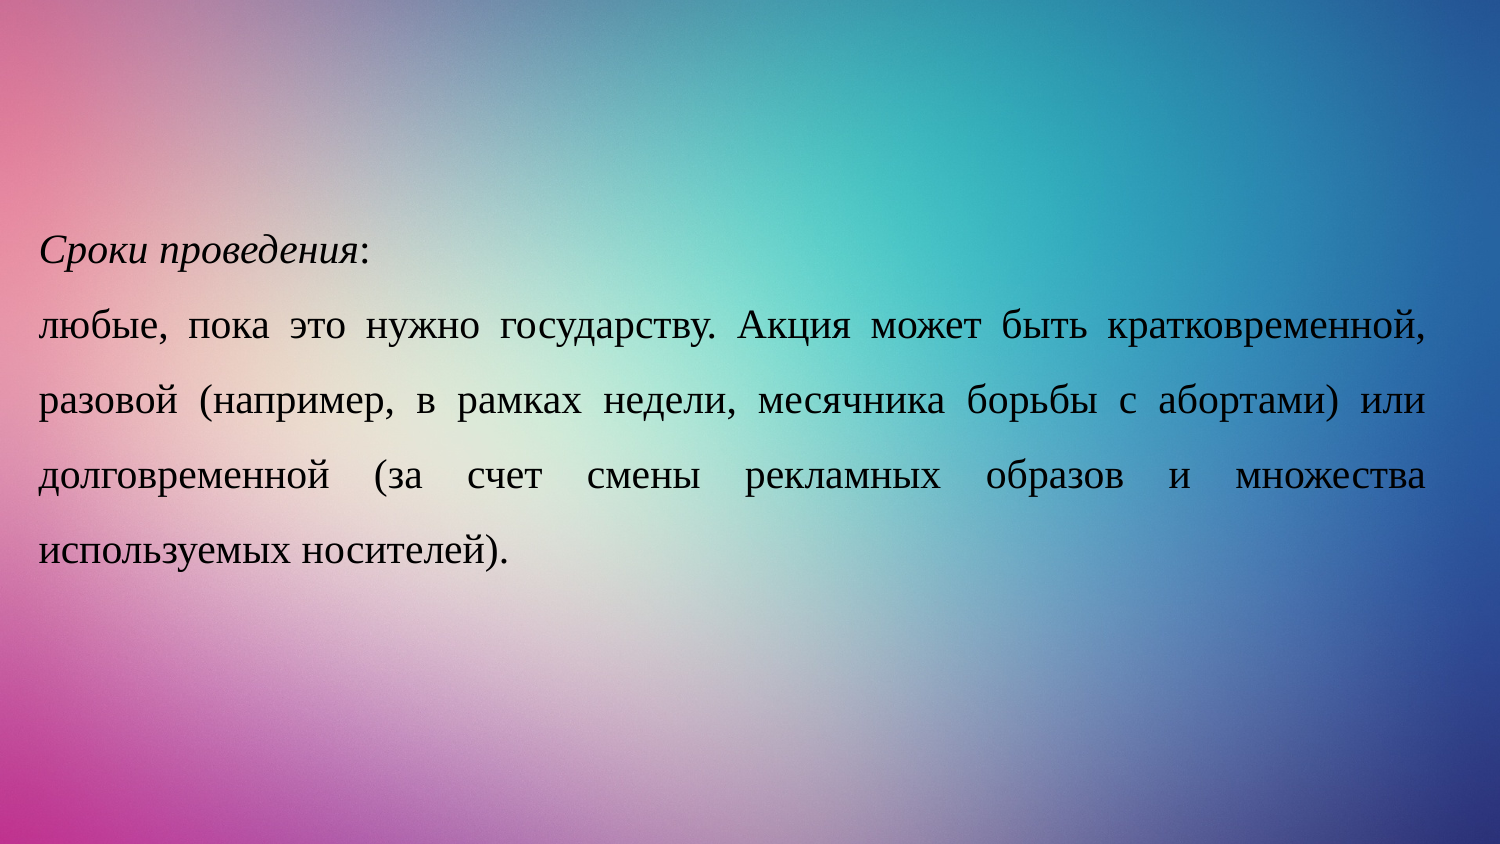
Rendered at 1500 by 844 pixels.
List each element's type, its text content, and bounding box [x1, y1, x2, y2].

picture [0, 0, 1500, 844]
text_box Сроки проведения: любые, пока это нужно государству. Акция может быть кратковременной, разовой (например, в рамках недели, месячника борьбы с абортами) или долговременной (за счет смены рекламных образов и множества используемых носителей). [23, 189, 1442, 580]
